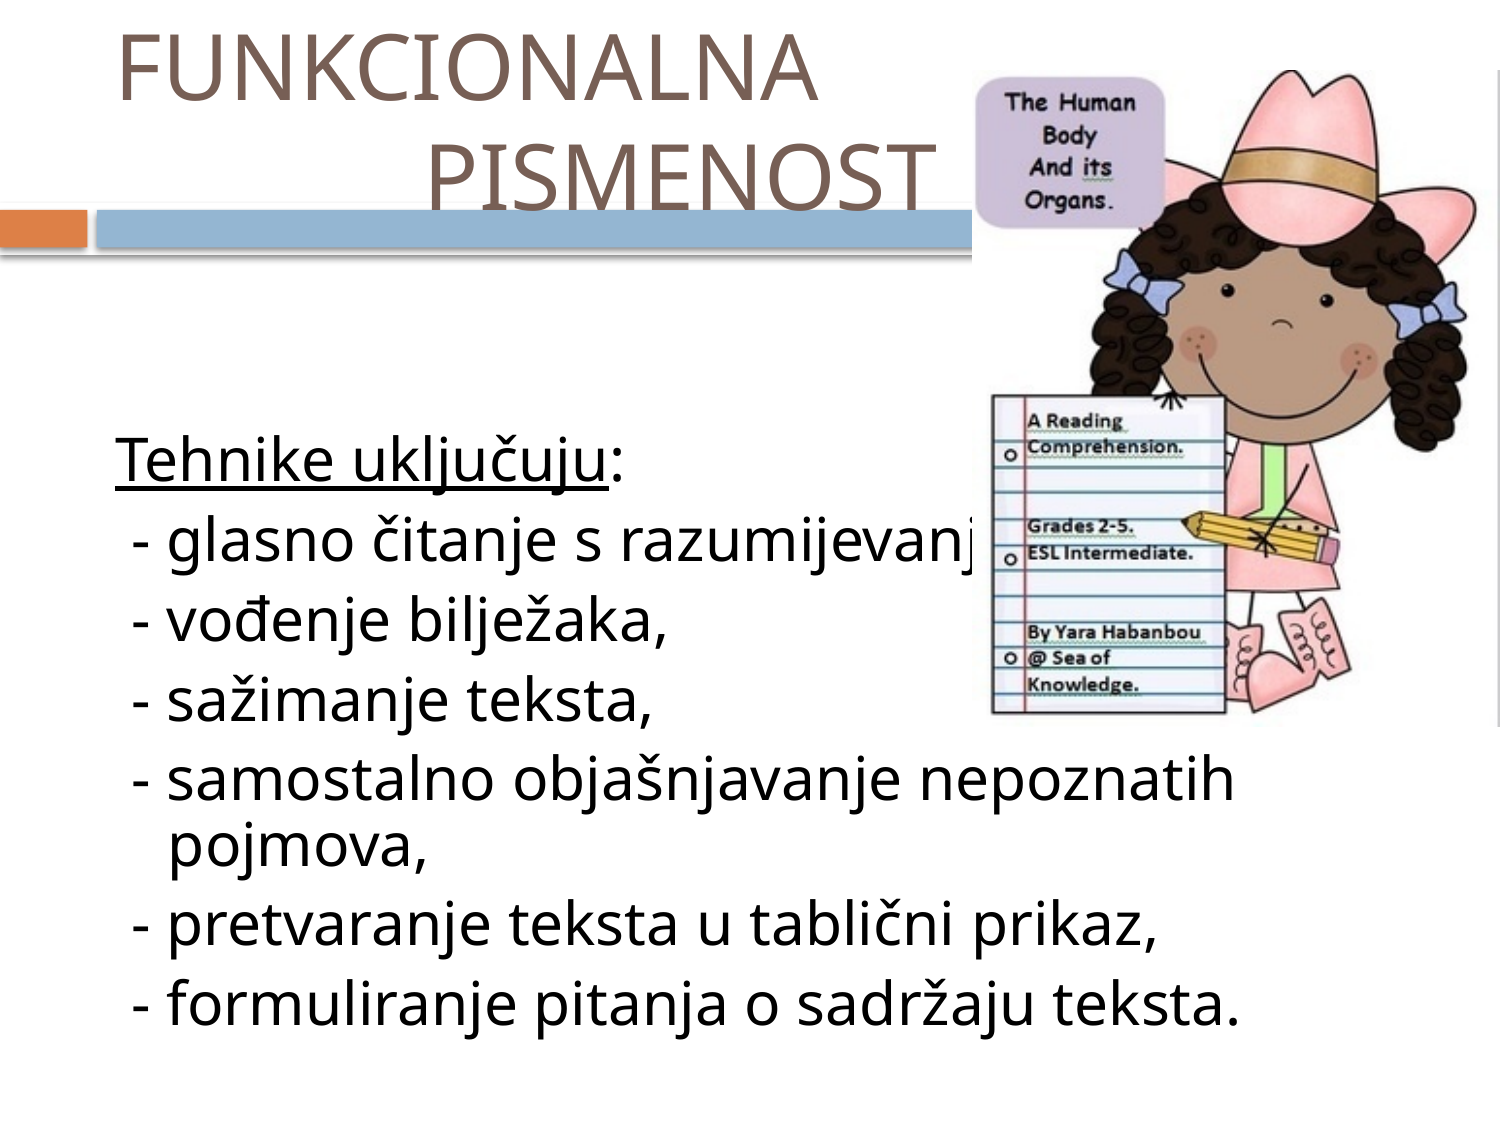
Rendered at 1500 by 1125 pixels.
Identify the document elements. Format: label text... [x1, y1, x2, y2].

picture [972, 70, 1500, 727]
list Tehnike uključuju: - glasno čitanje s razumijevanjem, - vođenje bilježaka, - sažimanje teksta, - samostalno objašnjavanje nepoznatih pojmova, - pretvaranje teksta u tablični prikaz, - formuliranje pitanja o sadržaju teksta. [100, 262, 1439, 1006]
title FUNKCIONALNA PISMENOST [99, 37, 1438, 201]
